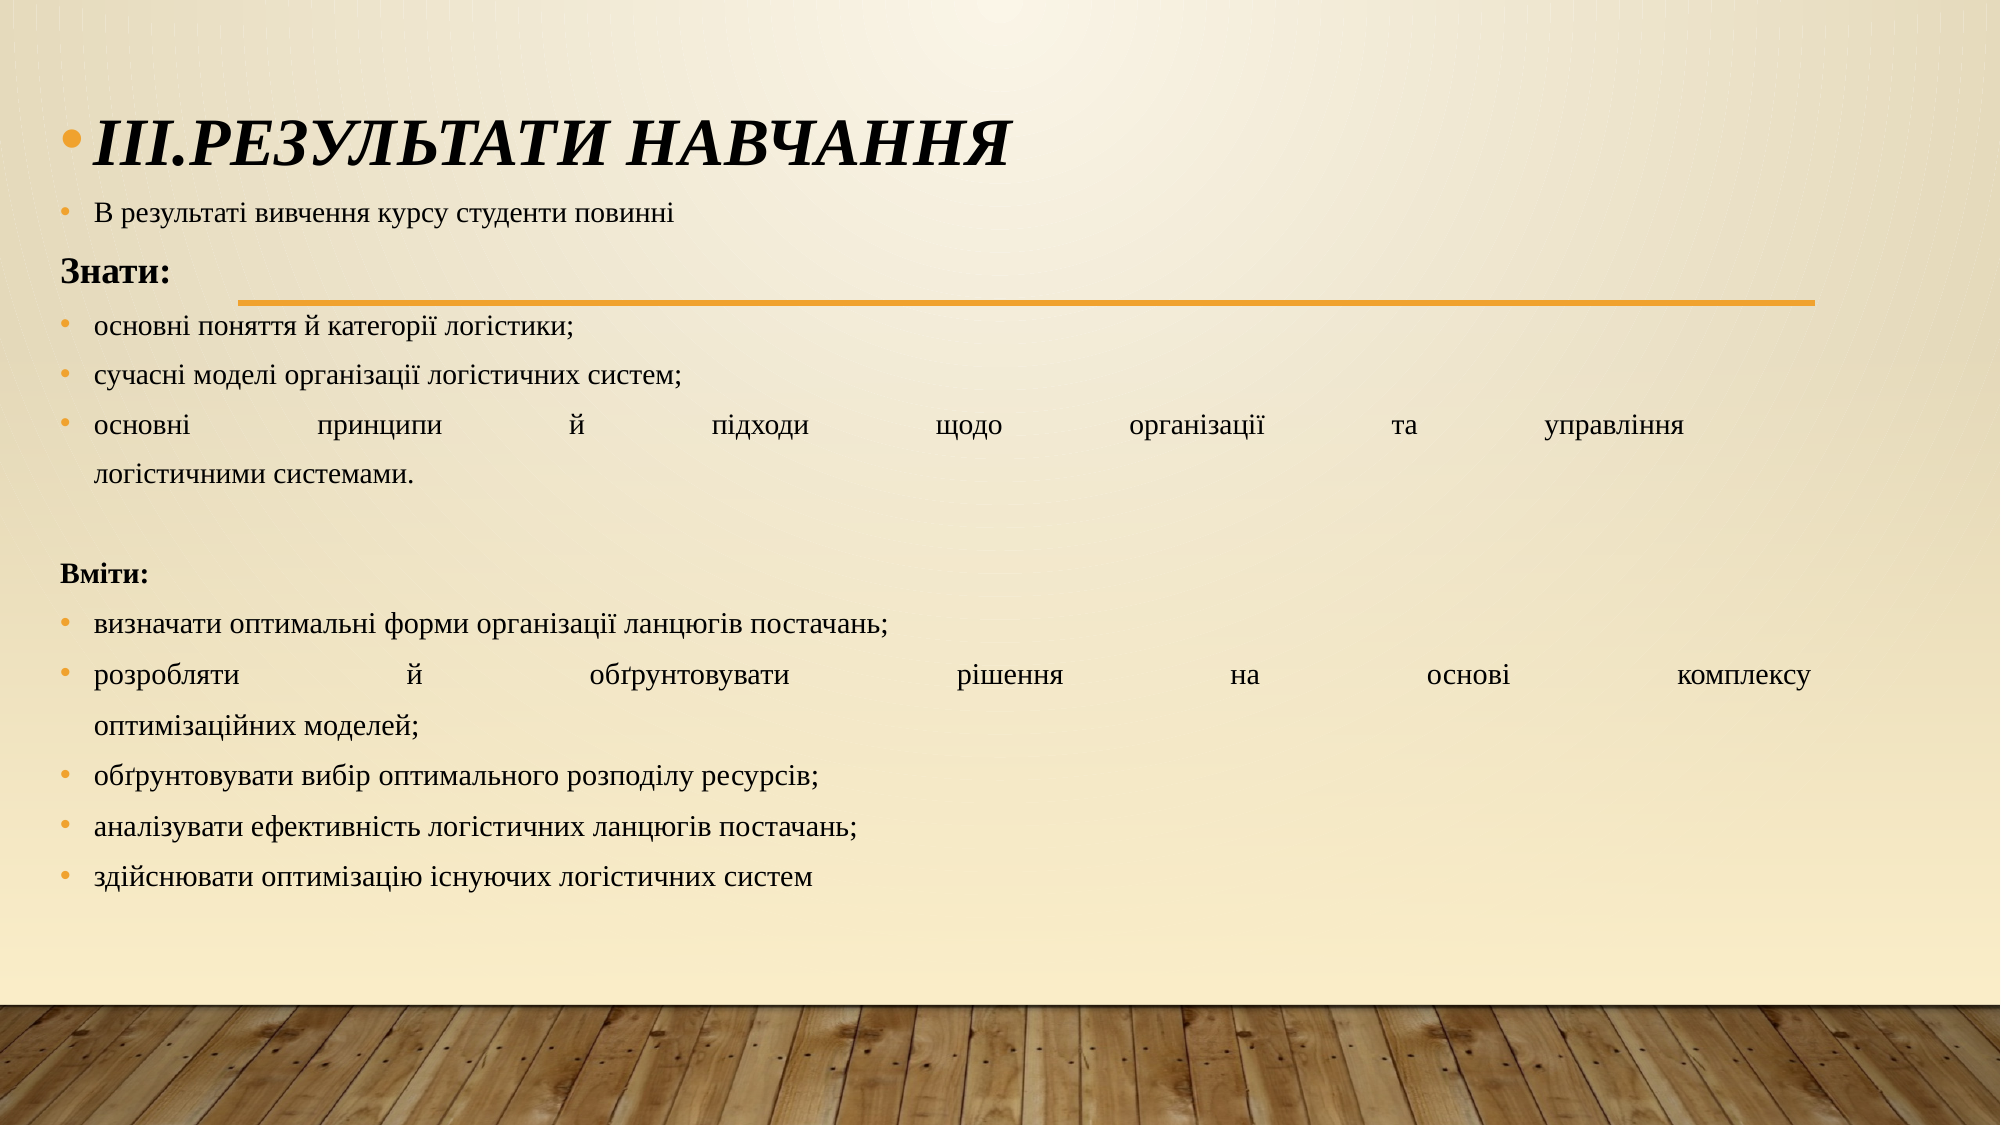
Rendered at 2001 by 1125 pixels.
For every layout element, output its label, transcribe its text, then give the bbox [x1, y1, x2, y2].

picture [0, 1005, 2000, 1125]
list ІІІ.РЕЗУЛЬТАТИ НАВЧАННЯ В результаті вивчення курсу студенти повинні Знати: основні поняття й категорії логістики; сучасні моделі організації логістичних систем; основні принципи й підходи щодо організації та управління логістичними системами. Вміти: визначати оптимальні форми організації ланцюгів постачань; розробляти й обґрунтовувати рішення на основі комплексу оптимізаційних моделей; обґрунтовувати вибір оптимального розподілу ресурсів; аналізувати ефективність логістичних ланцюгів постачань; здійснювати оптимізацію існуючих логістичних систем [45, 57, 1827, 910]
